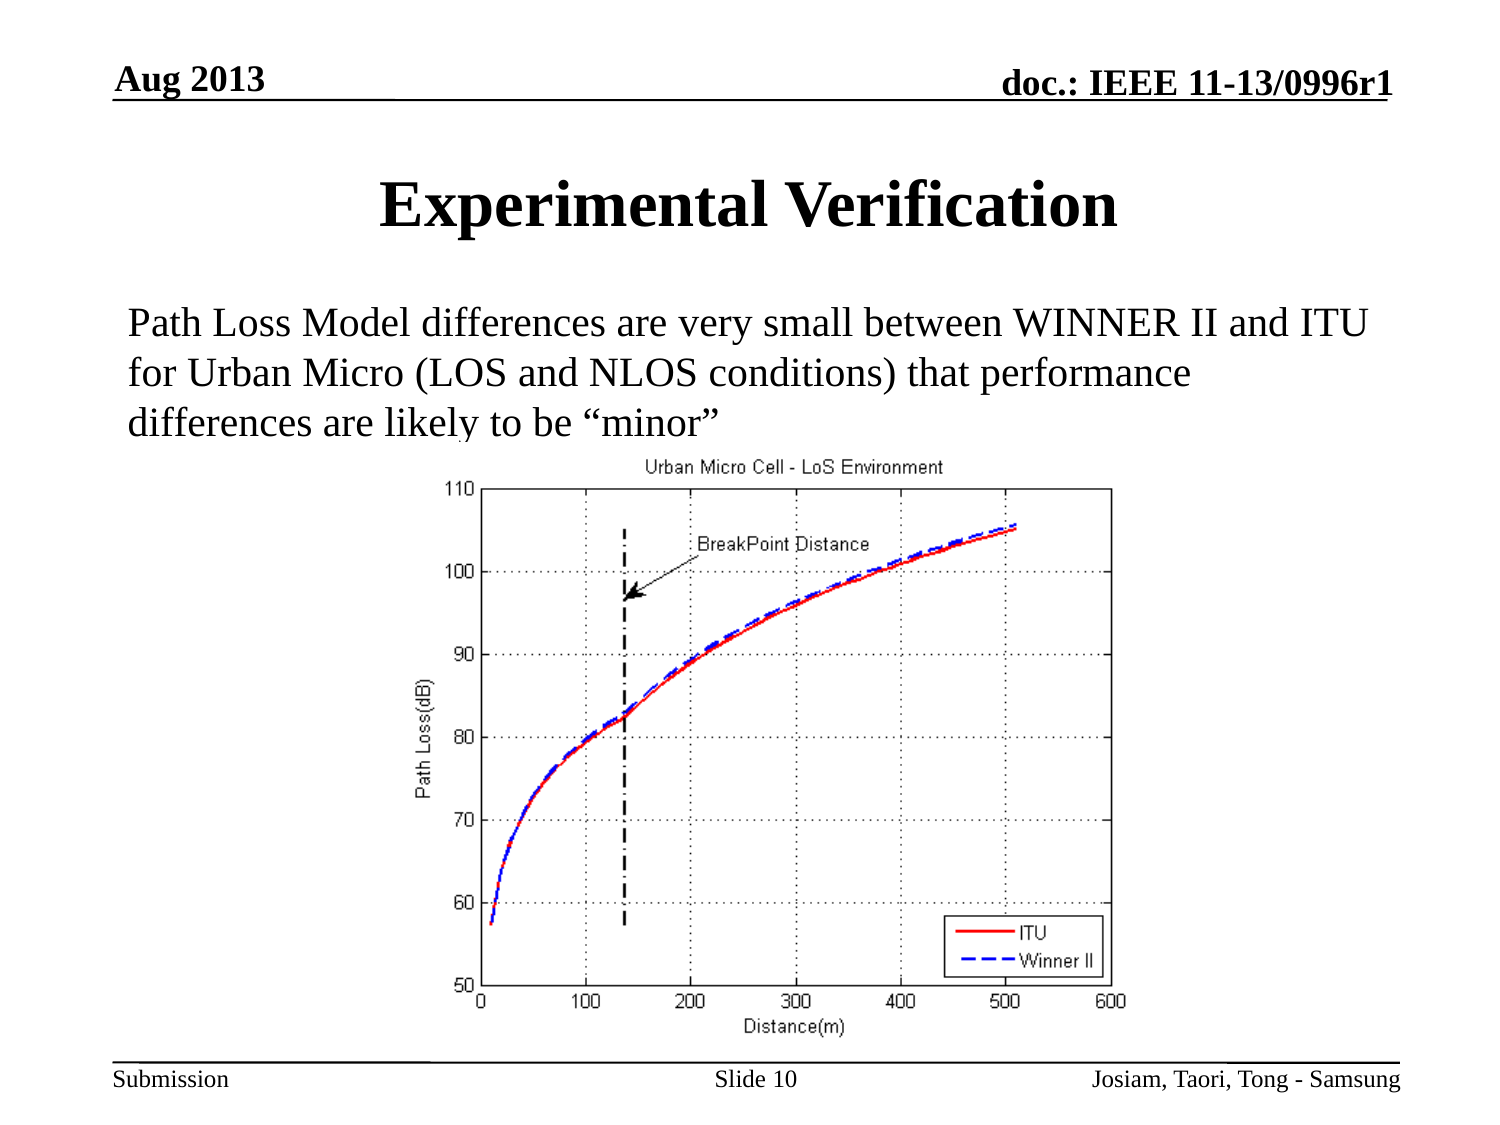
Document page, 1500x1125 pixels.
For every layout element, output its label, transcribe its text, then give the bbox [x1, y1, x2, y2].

slide_number Slide 10 [712, 1061, 800, 1123]
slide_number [114, 54, 423, 100]
picture [374, 442, 1188, 1053]
list Path Loss Model differences are very small between WINNER II and ITU for Urban Micro (LOS and NLOS conditions) that performance differences are likely to be “minor” [112, 287, 1388, 963]
footer Josiam, Taori, Tong - Samsung [878, 1061, 1402, 1093]
title Experimental Verification [112, 112, 1388, 287]
